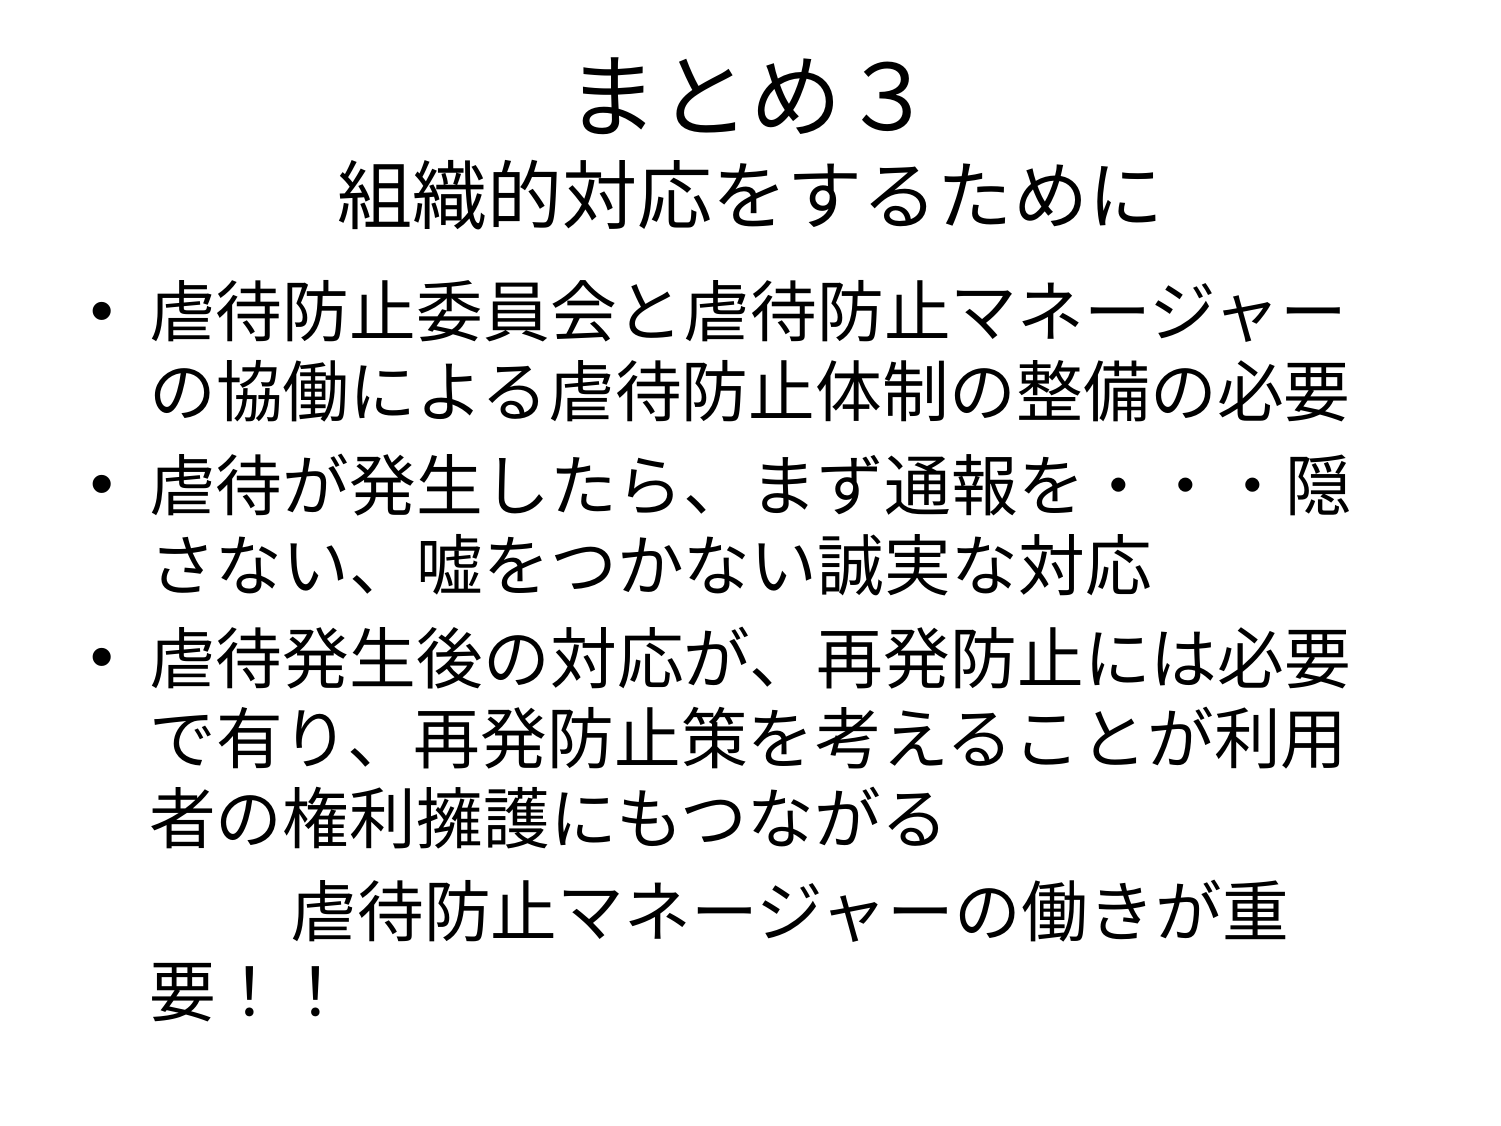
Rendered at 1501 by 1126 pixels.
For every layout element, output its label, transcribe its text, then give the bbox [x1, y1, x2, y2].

list 虐待防止委員会と虐待防止マネージャーの協働による虐待防止体制の整備の必要 虐待が発生したら、まず通報を・・・隠さない、嘘をつかない誠実な対応 虐待発生後の対応が、再発防止には必要で有り、再発防止策を考えることが利用者の権利擁護にもつながる 虐待防止マネージャーの働きが重要！！ [75, 262, 1426, 1006]
title まとめ３ 組織的対応をするために [75, 45, 1426, 233]
